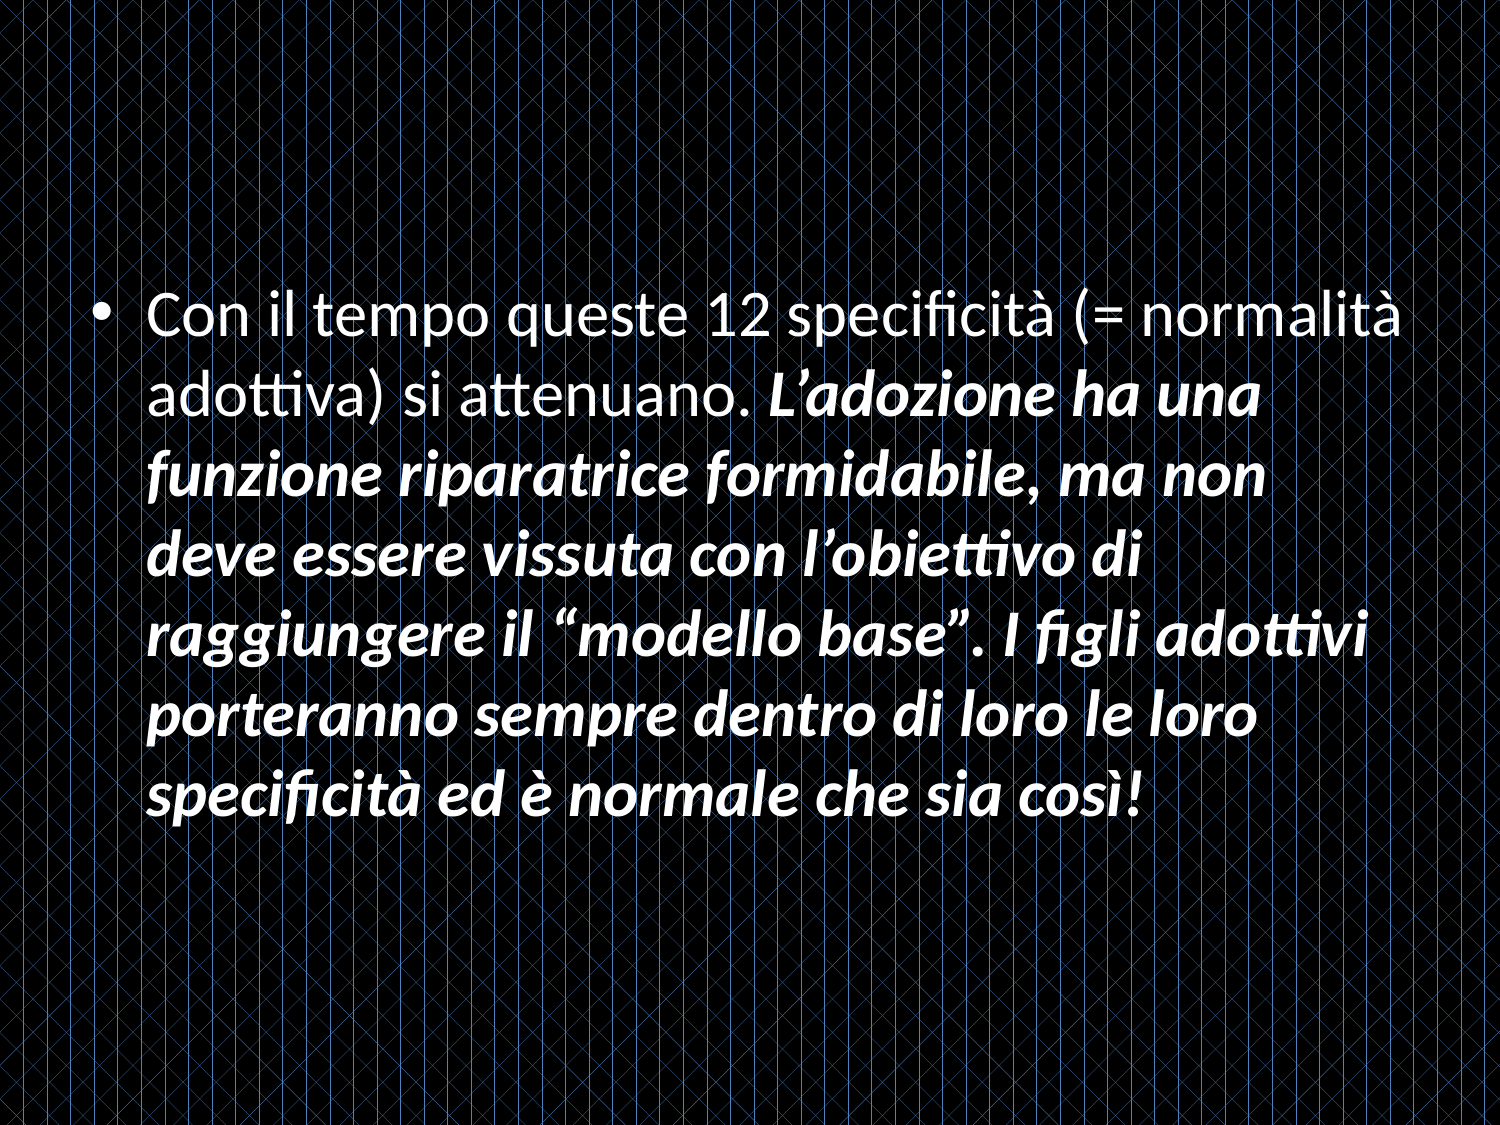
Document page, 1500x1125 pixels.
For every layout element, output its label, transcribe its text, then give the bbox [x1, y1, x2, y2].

list Con il tempo queste 12 specificità (= normalità adottiva) si attenuano. L’adozione ha una funzione riparatrice formidabile, ma non deve essere vissuta con l’obiettivo di raggiungere il “modello base”. I figli adottivi porteranno sempre dentro di loro le loro specificità ed è normale che sia così! [75, 262, 1425, 1005]
